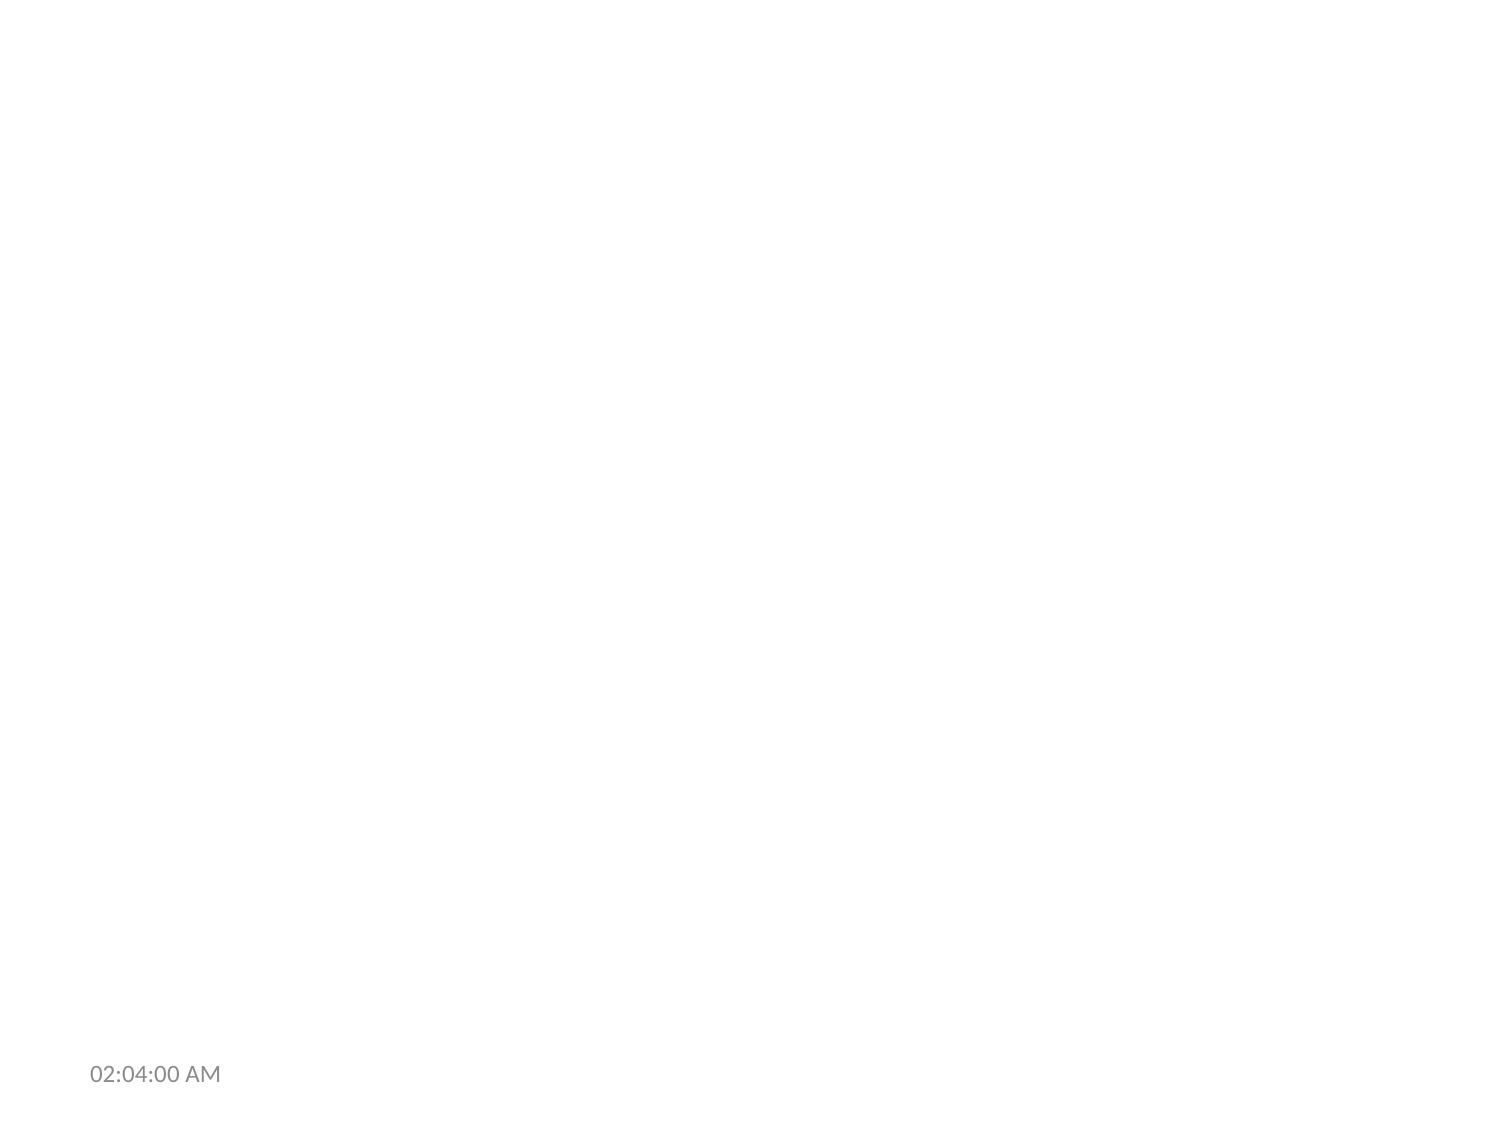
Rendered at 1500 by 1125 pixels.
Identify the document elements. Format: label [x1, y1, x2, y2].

slide_number [75, 1042, 425, 1103]
